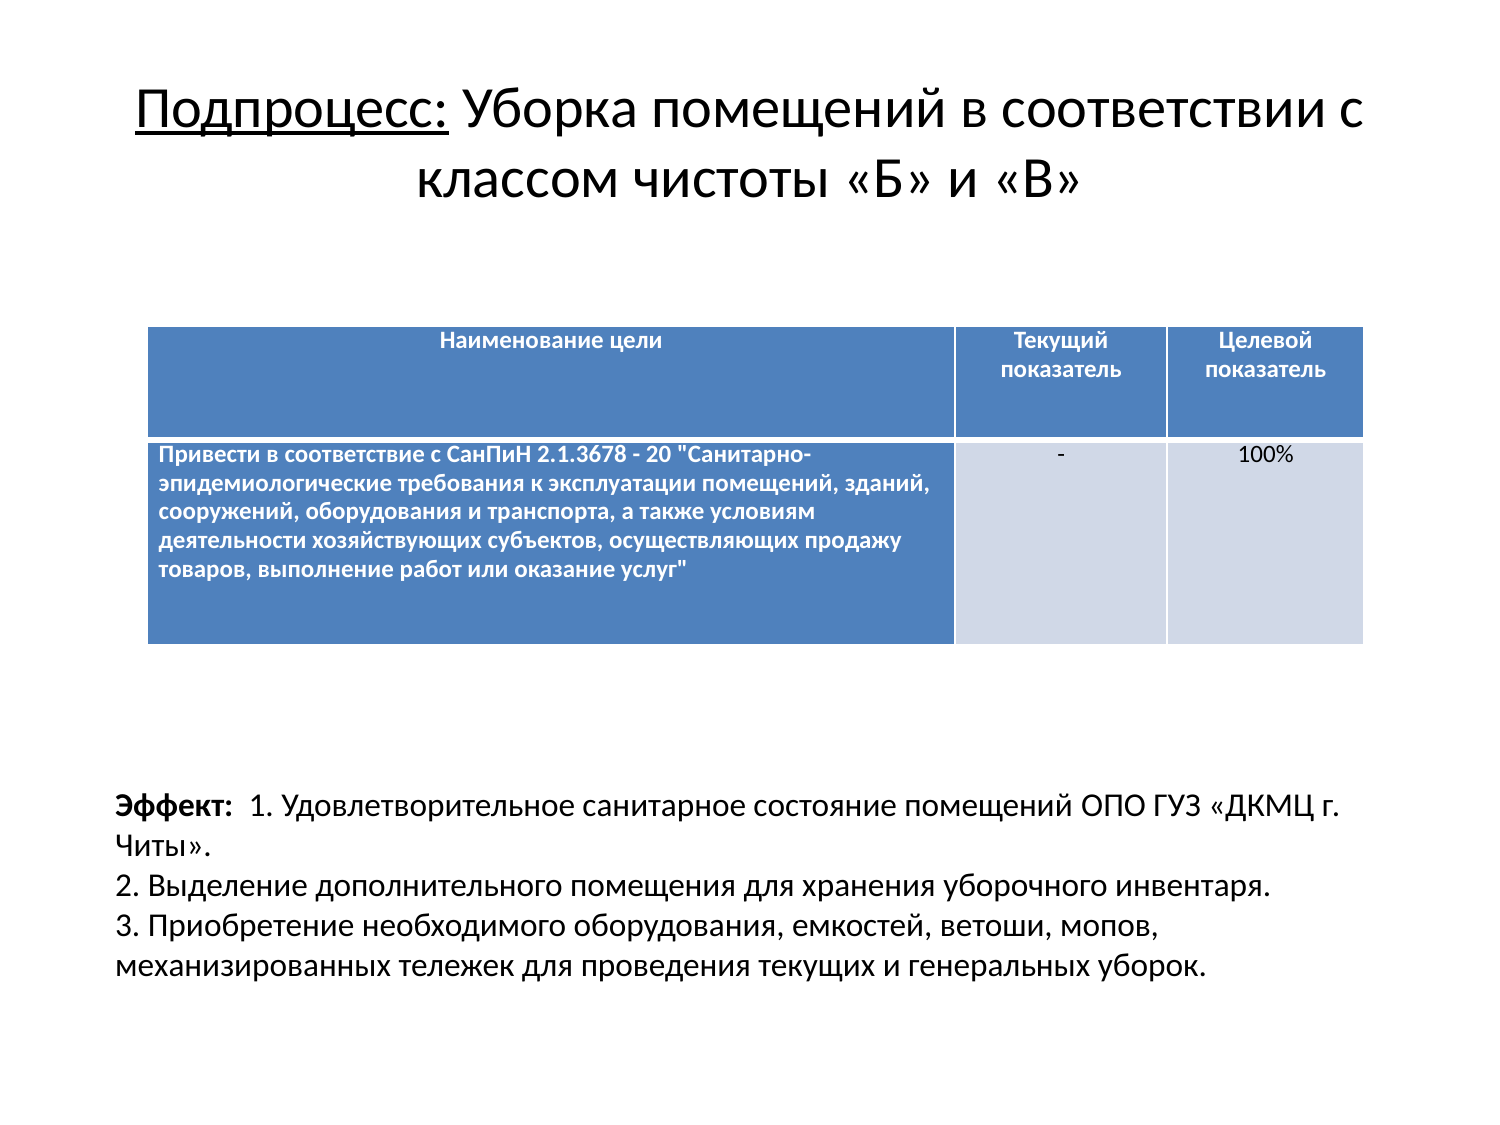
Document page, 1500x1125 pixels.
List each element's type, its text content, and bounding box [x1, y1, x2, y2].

table_header Текущий показатель [956, 327, 1166, 437]
table_cell - [956, 443, 1166, 644]
title Подпроцесс: Уборка помещений в соответствии с классом чистоты «Б» и «В» [75, 45, 1425, 233]
table_header Целевой показатель [1168, 327, 1363, 437]
table_cell Привести в соответствие с СанПиН 2.1.3678 - 20 "Санитарно-эпидемиологические требования к эксплуатации помещений, зданий, сооружений, оборудования и транспорта, а также условиям деятельности хозяйствующих субъектов, осуществляющих продажу товаров, выполнение работ или оказание услуг" [148, 443, 954, 644]
table_header Наименование цели [148, 327, 954, 437]
text_box Эффект: 1. Удовлетворительное санитарное состояние помещений ОПО ГУЗ «ДКМЦ г. Читы». 2. Выделение дополнительного помещения для хранения уборочного инвентаря. 3. Приобретение необходимого оборудования, емкостей, ветоши, мопов, механизированных тележек для проведения текущих и генеральных уборок. [100, 753, 1376, 991]
table_cell 100% [1168, 443, 1363, 644]
